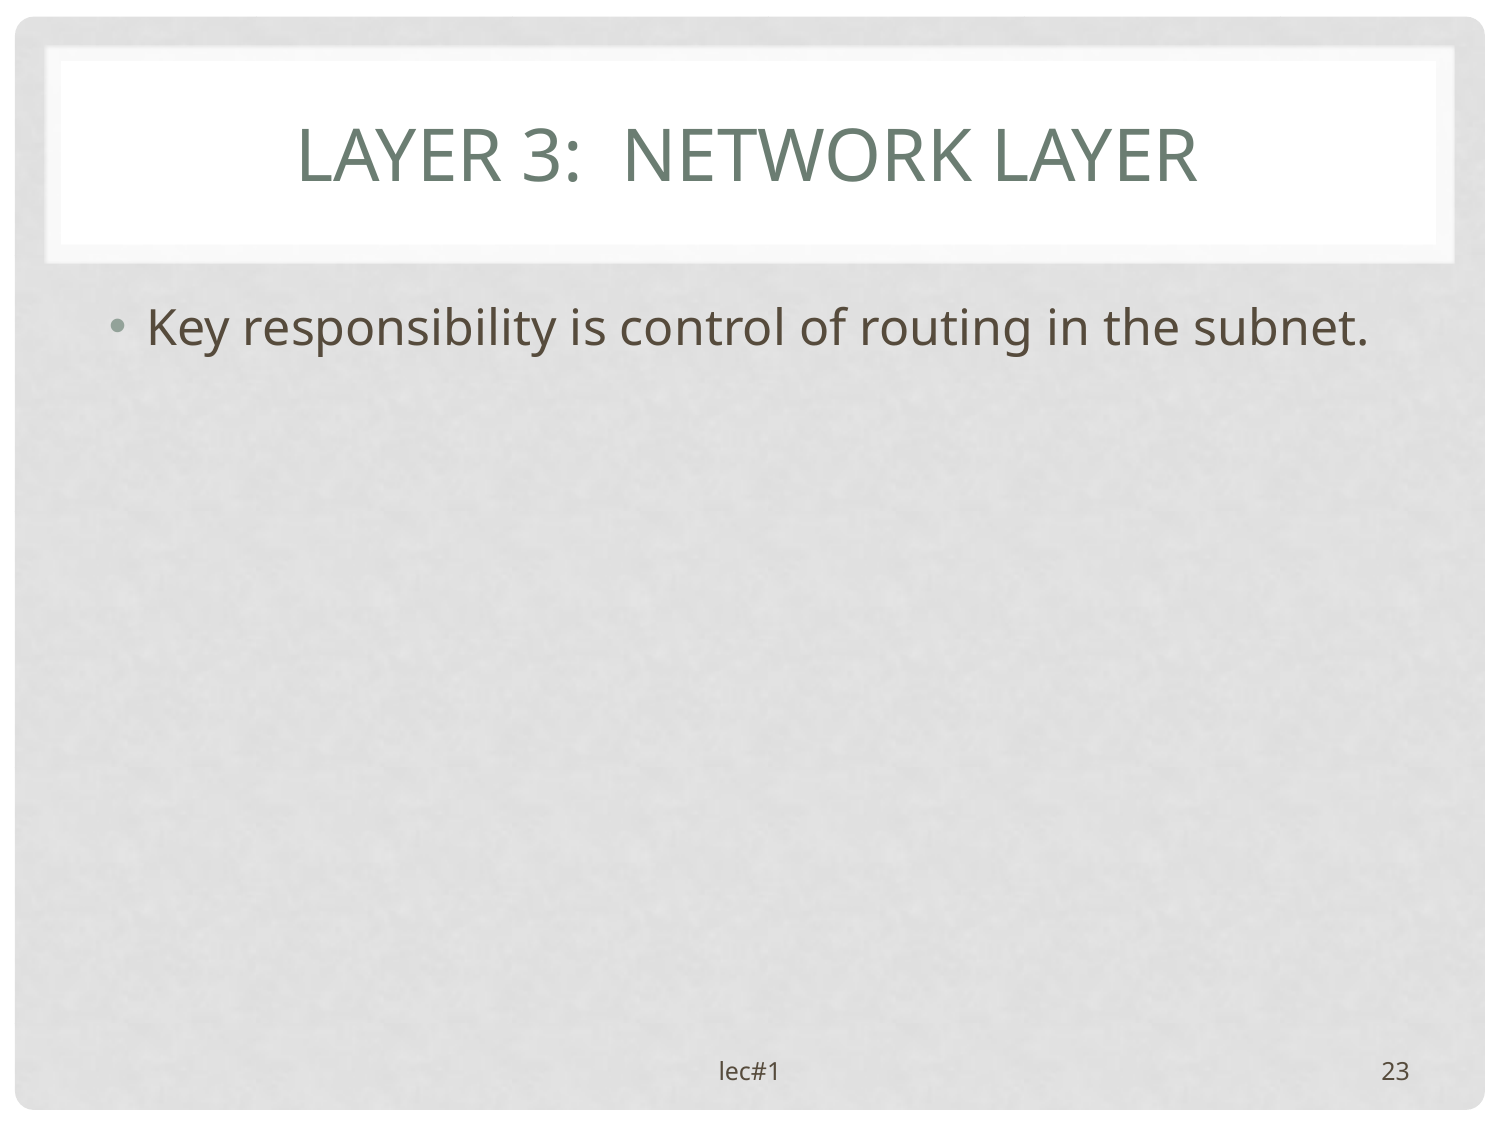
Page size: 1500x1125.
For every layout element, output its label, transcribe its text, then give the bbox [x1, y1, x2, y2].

list Key responsibility is control of routing in the subnet. [75, 287, 1425, 1005]
title Layer 3: Network Layer [69, 66, 1425, 238]
slide_number 23 [1074, 1042, 1425, 1103]
footer lec#1 [512, 1042, 988, 1103]
